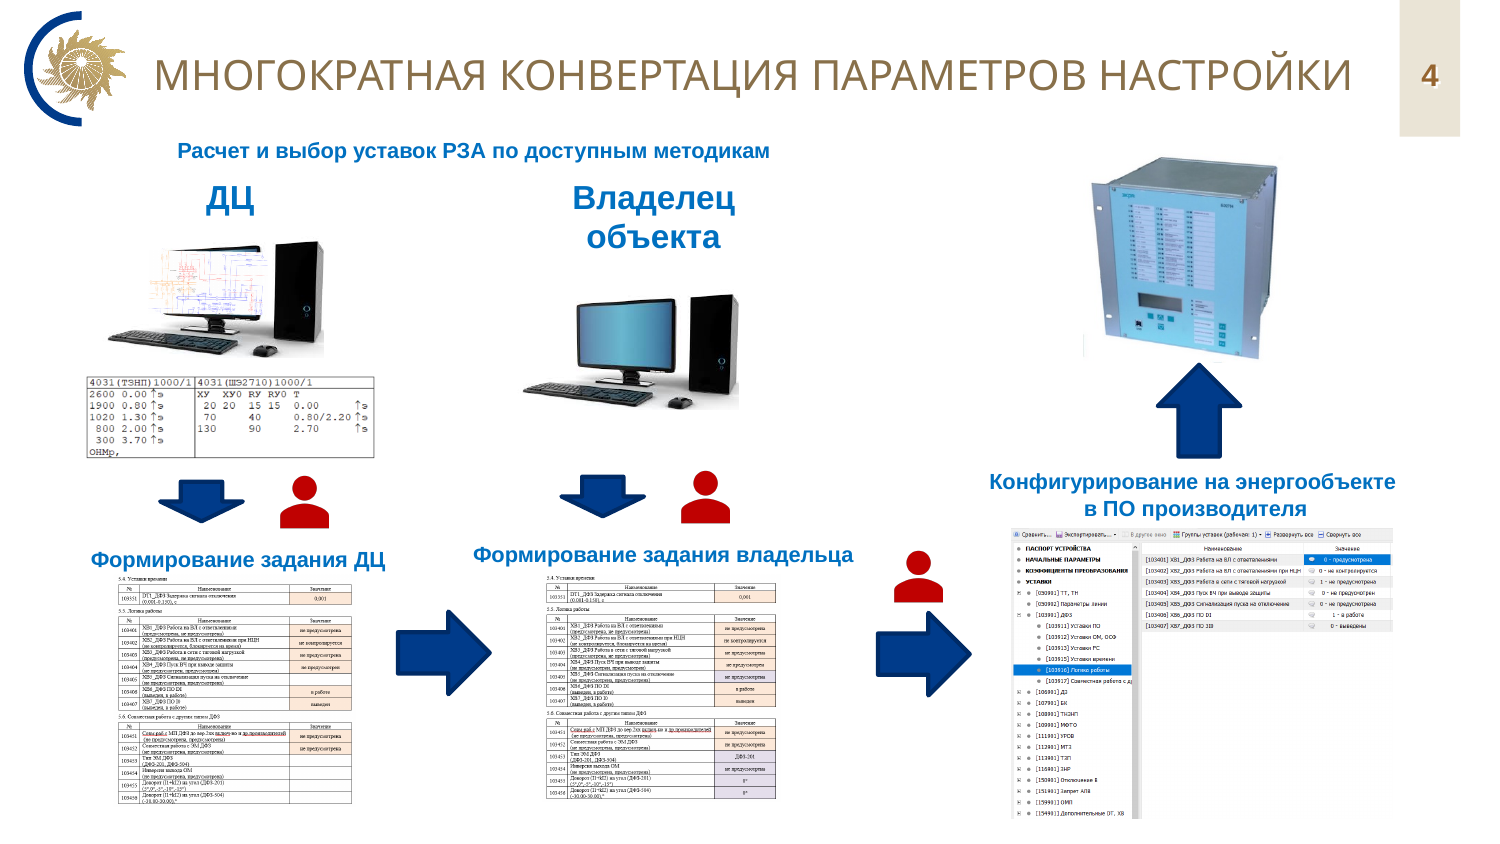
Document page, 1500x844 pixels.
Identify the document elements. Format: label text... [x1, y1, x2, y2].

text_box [102, 236, 324, 358]
text_box Формирование задания ДЦ [76, 537, 401, 579]
text_box Конфигурирование на энергообъекте в ПО производителя [974, 460, 1418, 528]
text_box ДЦ [183, 168, 277, 224]
text_box Владелец объекта [528, 168, 779, 263]
text_box [1155, 371, 1243, 459]
text_box [158, 479, 245, 524]
text_box [875, 621, 972, 698]
text_box [559, 474, 647, 519]
picture [113, 574, 356, 808]
text_box Формирование задания владельца [458, 532, 869, 574]
text_box Расчет и выбор уставок РЗА по доступным методикам [66, 129, 883, 171]
picture [542, 574, 782, 803]
picture [83, 370, 380, 539]
picture [882, 539, 956, 613]
picture [1083, 142, 1287, 363]
slide_number 4 [1399, 11, 1461, 137]
picture [517, 288, 739, 411]
picture [1011, 528, 1393, 819]
picture [669, 460, 743, 534]
title Многократная конвертация параметров настройки [138, 11, 1399, 137]
text_box [395, 609, 492, 697]
